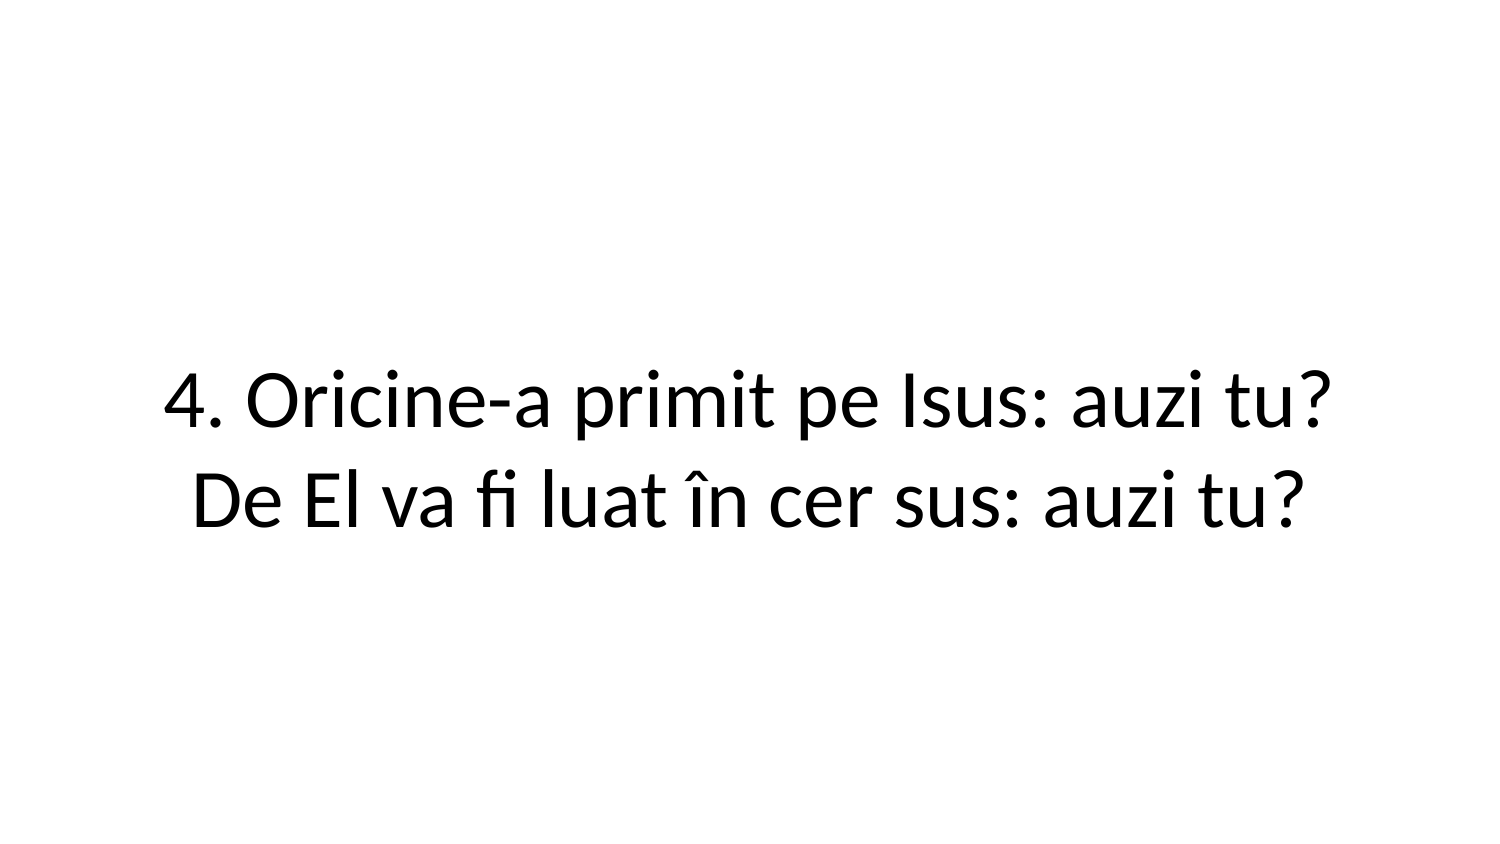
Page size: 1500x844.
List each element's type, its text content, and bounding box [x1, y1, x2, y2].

text_box 4. Oricine-a primit pe Isus: auzi tu? De El va fi luat în cer sus: auzi tu? [149, 292, 1351, 552]
